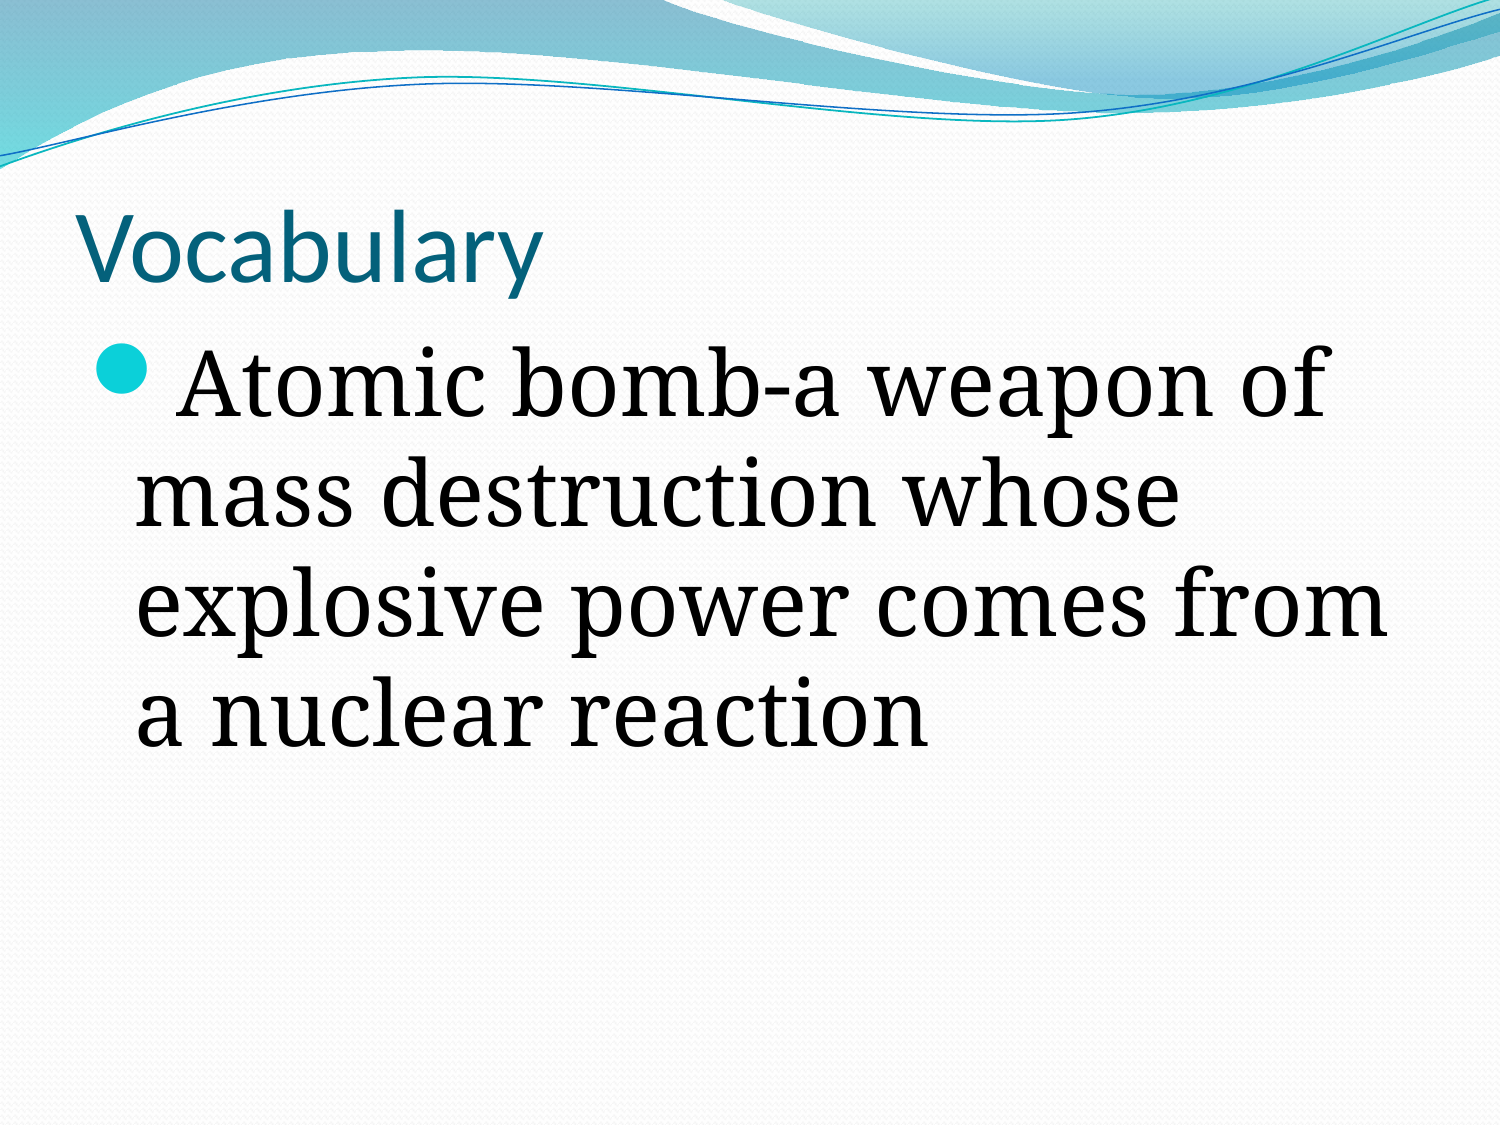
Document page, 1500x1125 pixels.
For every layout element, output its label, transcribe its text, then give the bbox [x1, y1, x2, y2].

list Atomic bomb-a weapon of mass destruction whose explosive power comes from a nuclear reaction [75, 317, 1425, 1038]
title Vocabulary [75, 115, 1425, 303]
